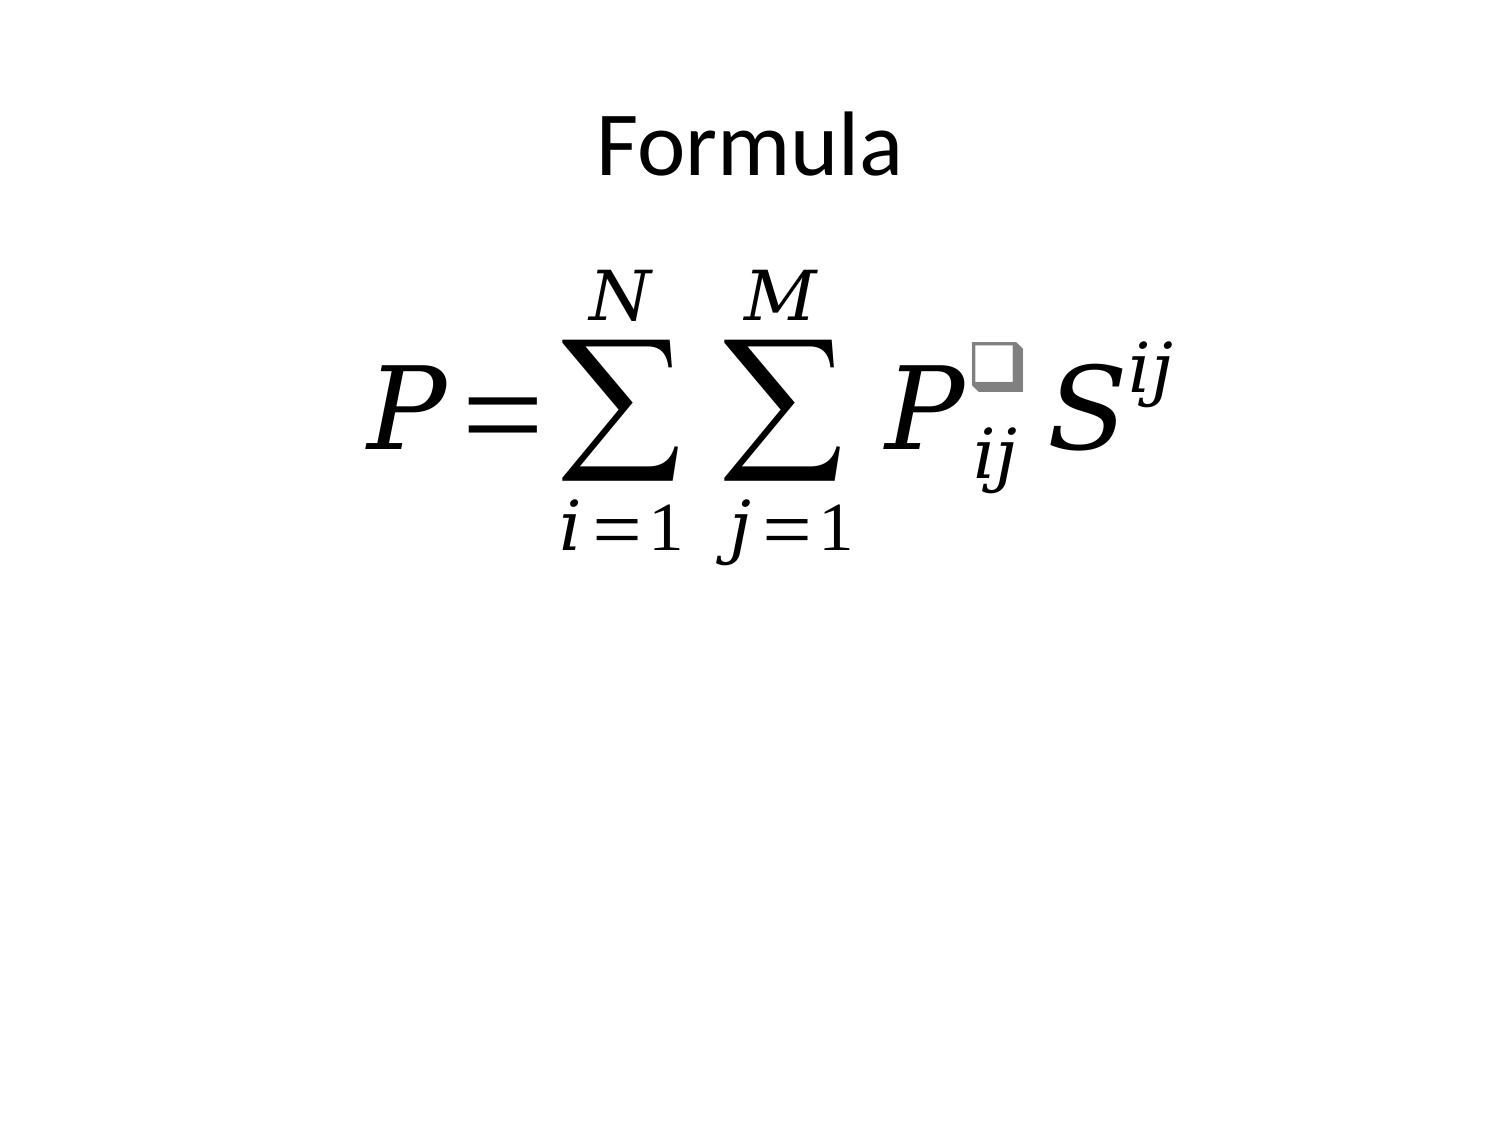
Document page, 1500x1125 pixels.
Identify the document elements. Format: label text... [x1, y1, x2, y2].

title Formula [75, 45, 1425, 233]
